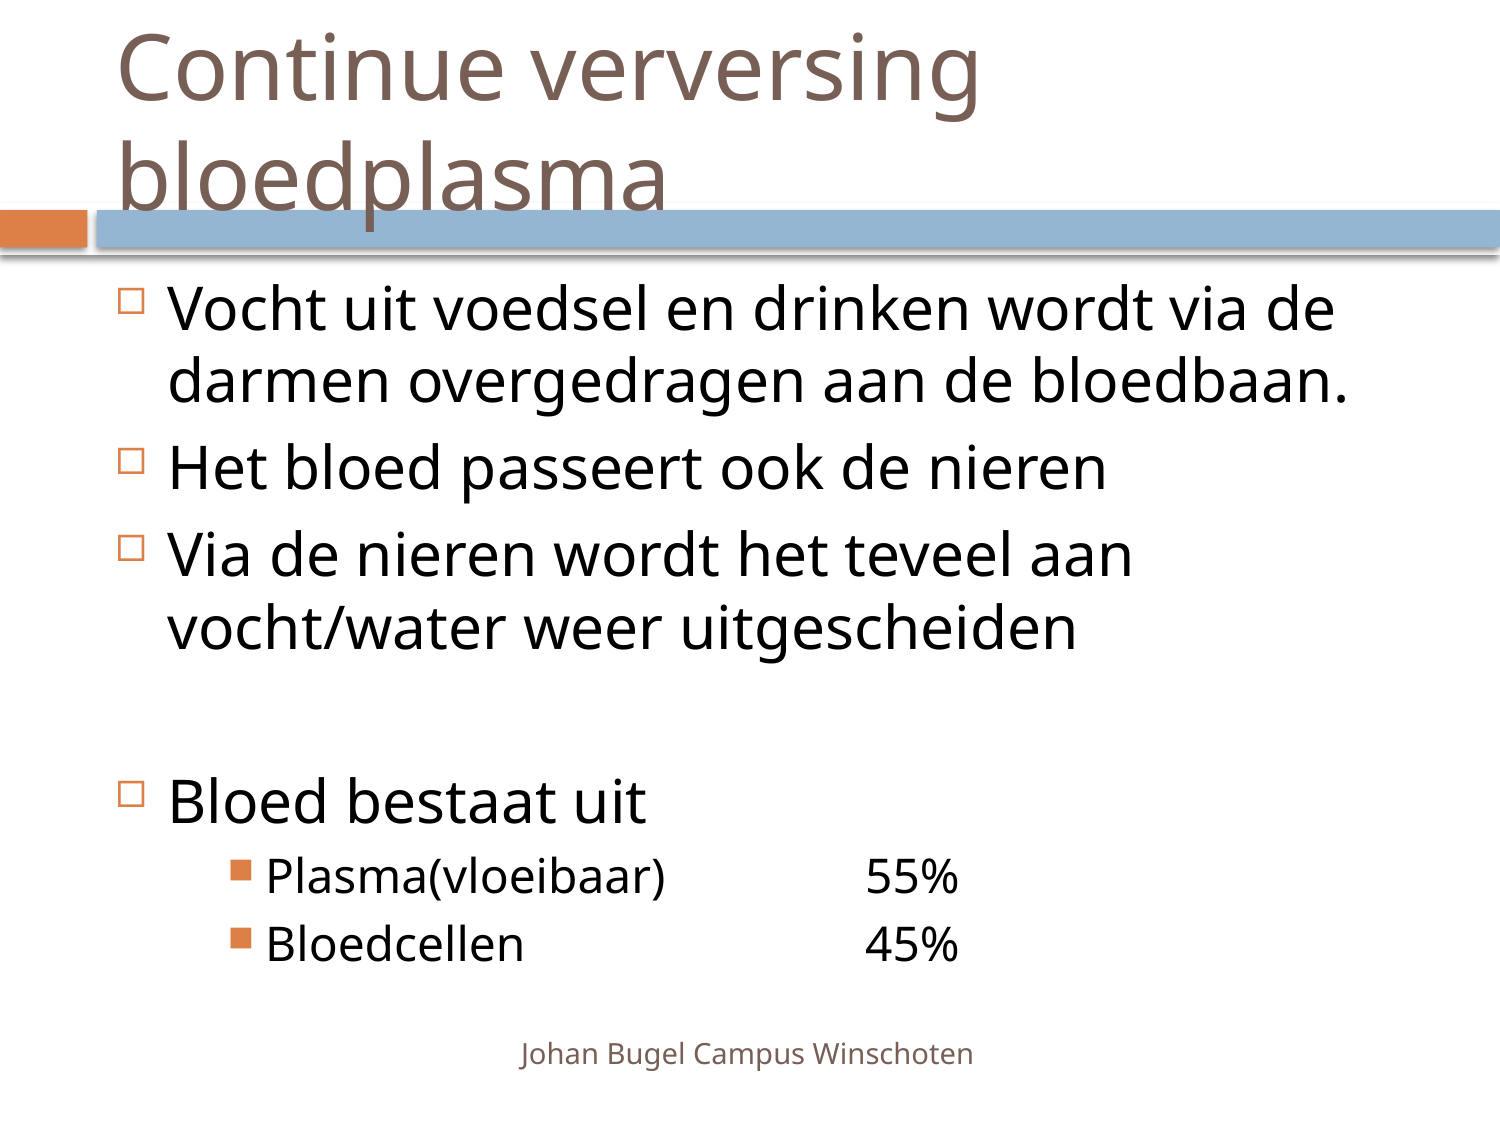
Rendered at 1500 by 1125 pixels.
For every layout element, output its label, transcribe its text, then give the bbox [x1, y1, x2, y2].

title Continue verversing bloedplasma [100, 37, 1438, 200]
footer Johan Bugel Campus Winschoten [99, 1024, 990, 1085]
list Vocht uit voedsel en drinken wordt via de darmen overgedragen aan de bloedbaan. Het bloed passeert ook de nieren Via de nieren wordt het teveel aan vocht/water weer uitgescheiden Bloed bestaat uit Plasma(vloeibaar) 55% Bloedcellen 45% [100, 262, 1438, 1000]
